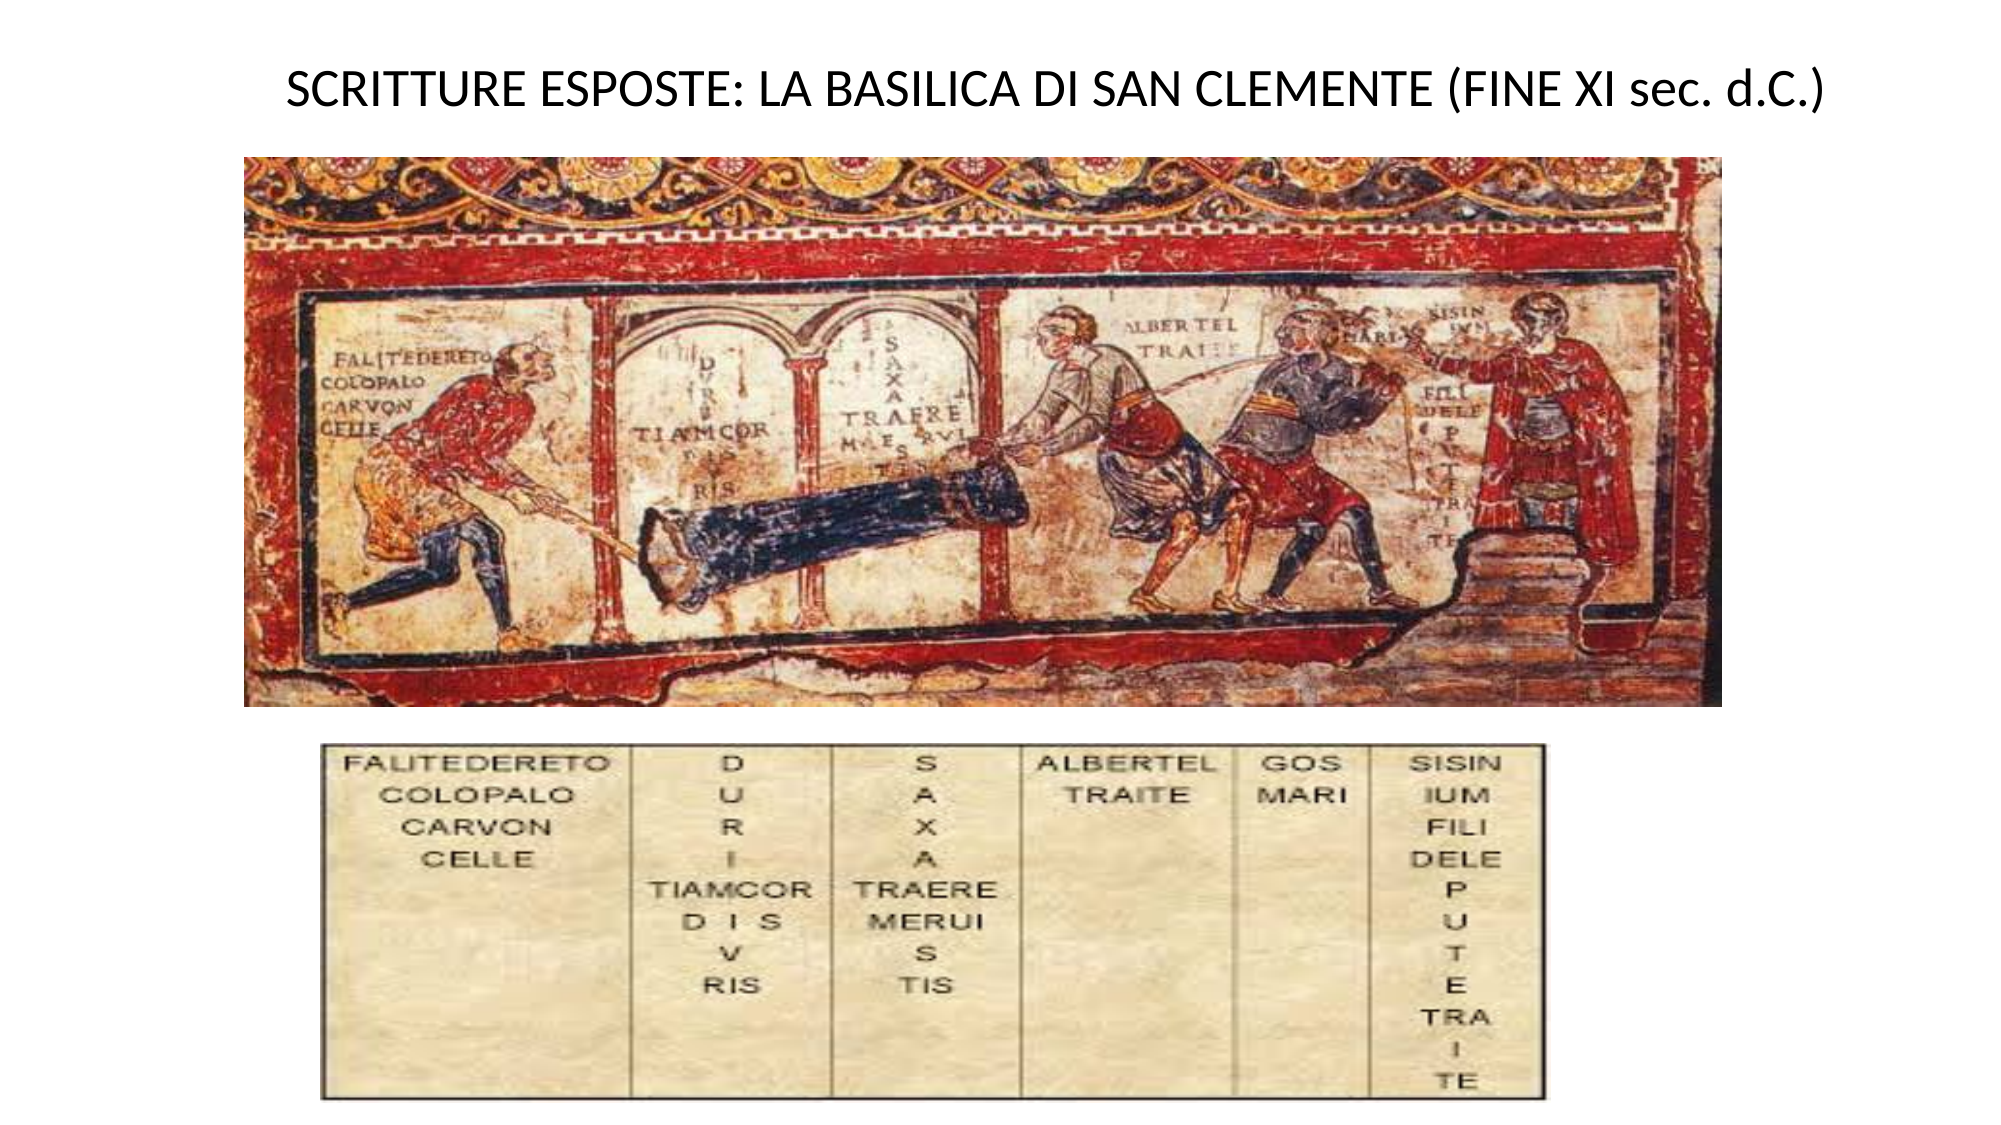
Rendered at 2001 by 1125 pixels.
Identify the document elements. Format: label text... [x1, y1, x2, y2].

text_box SCRITTURE ESPOSTE: LA BASILICA DI SAN CLEMENTE (FINE XI sec. d.C.) [149, 44, 1966, 125]
picture [320, 743, 1551, 1103]
picture [244, 157, 1722, 707]
